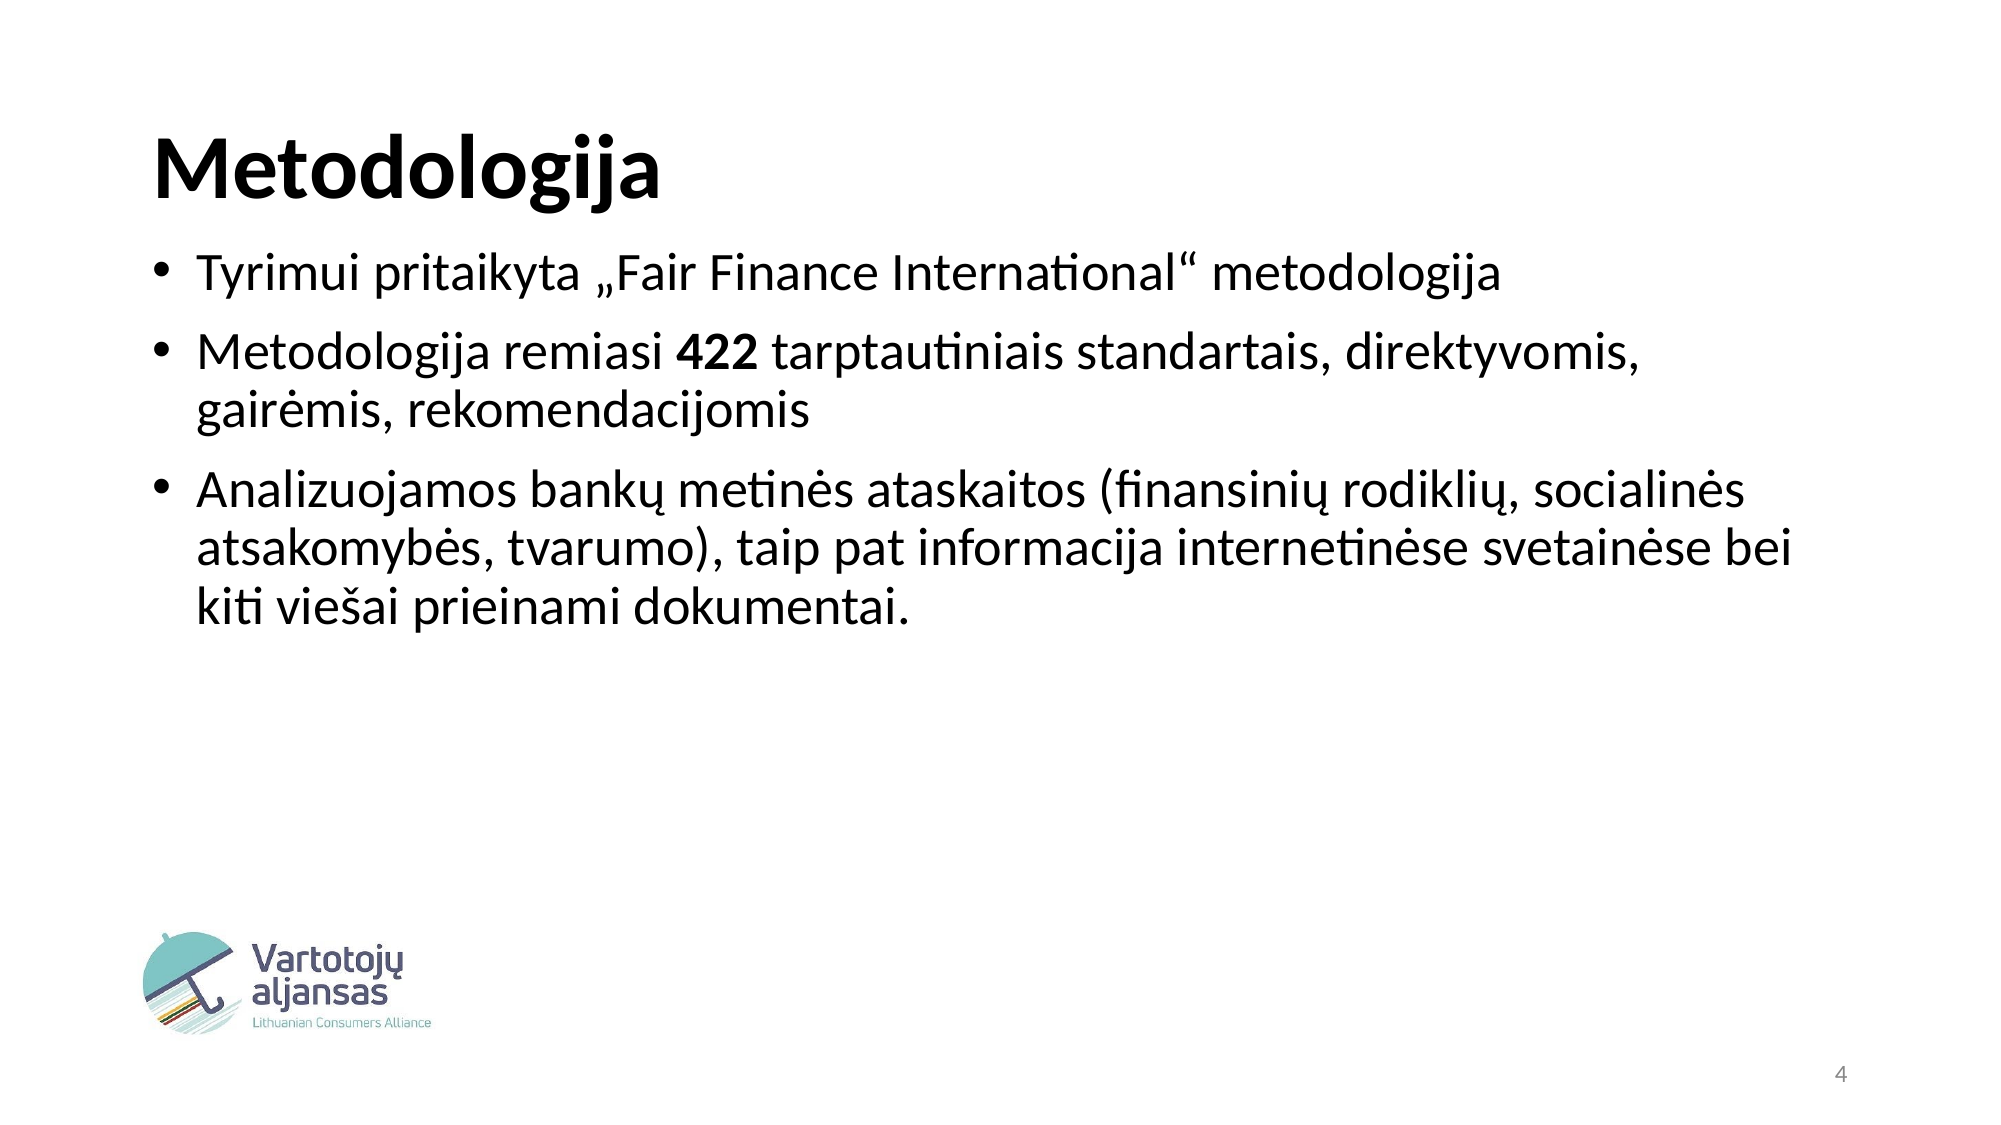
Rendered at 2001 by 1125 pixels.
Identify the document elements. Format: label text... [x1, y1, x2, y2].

picture [114, 907, 461, 1059]
title Metodologija [137, 59, 1863, 235]
list Tyrimui pritaikyta „Fair Finance International“ metodologija Metodologija remiasi 422 tarptautiniais standartais, direktyvomis, gairėmis, rekomendacijomis Analizuojamos bankų metinės ataskaitos (finansinių rodiklių, socialinės atsakomybės, tvarumo), taip pat informacija internetinėse svetainėse bei kiti viešai prieinami dokumentai. [137, 235, 1863, 950]
slide_number 4 [1412, 1042, 1863, 1103]
